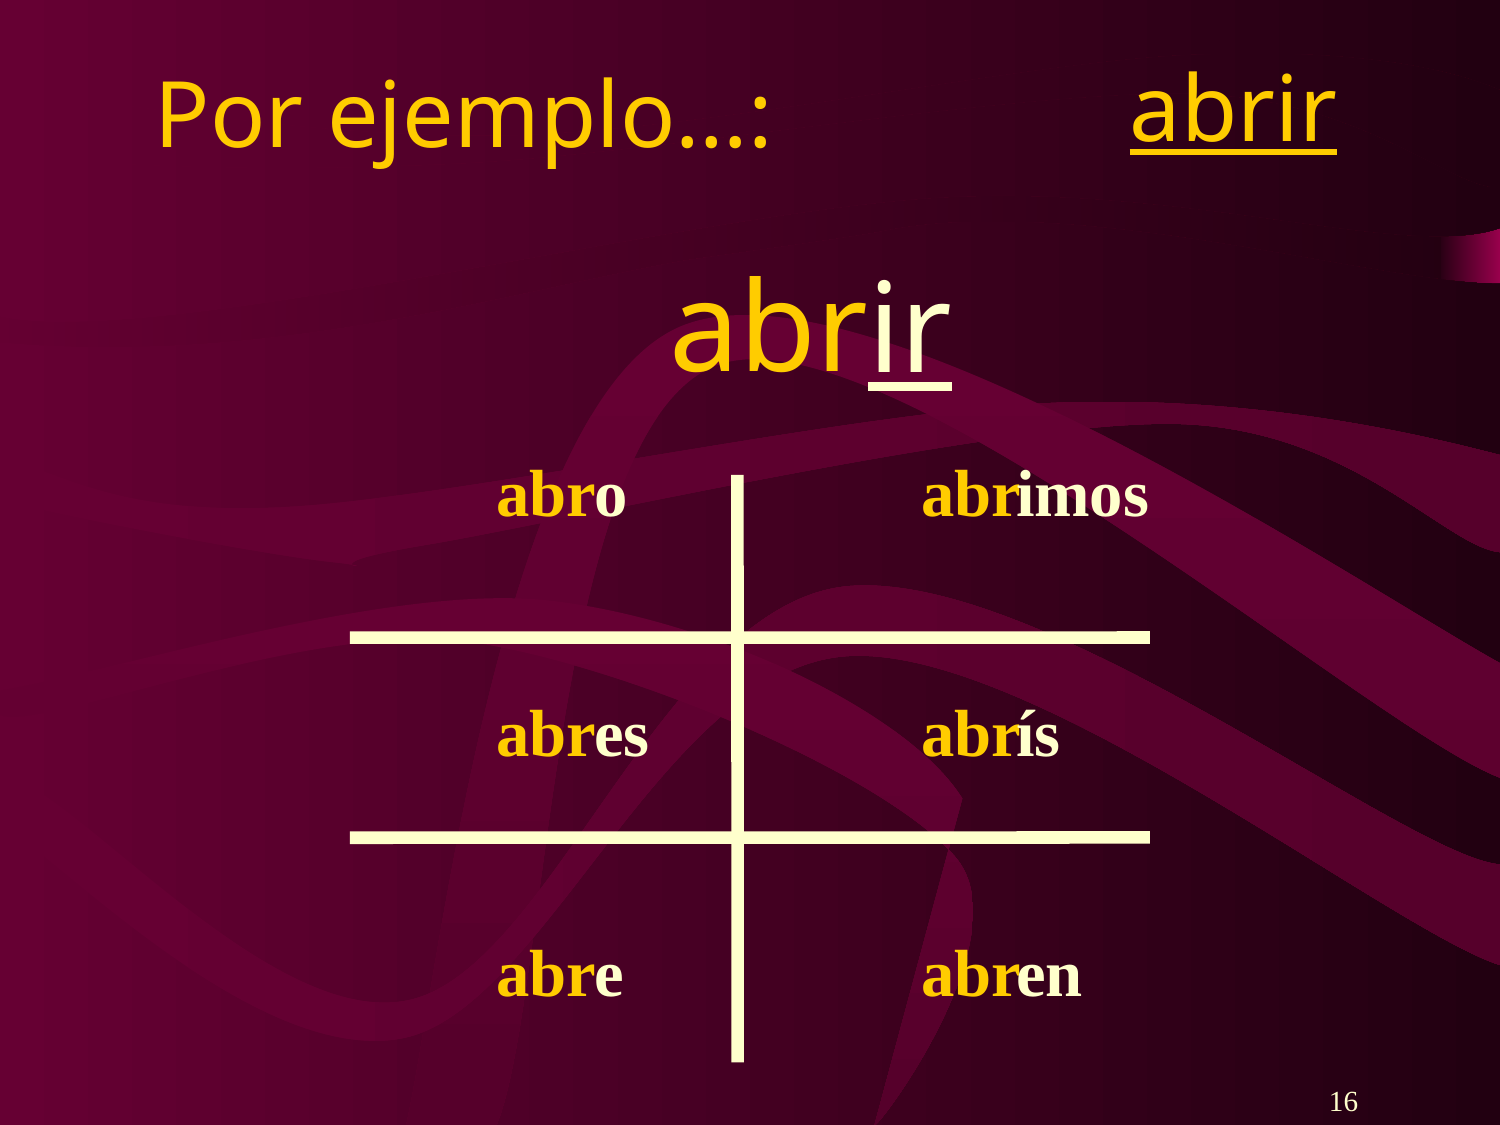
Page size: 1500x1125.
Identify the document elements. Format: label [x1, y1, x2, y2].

text_box [0, 0, 1500, 1125]
text_box [587, 449, 1158, 1016]
text_box [349, 449, 1151, 1063]
